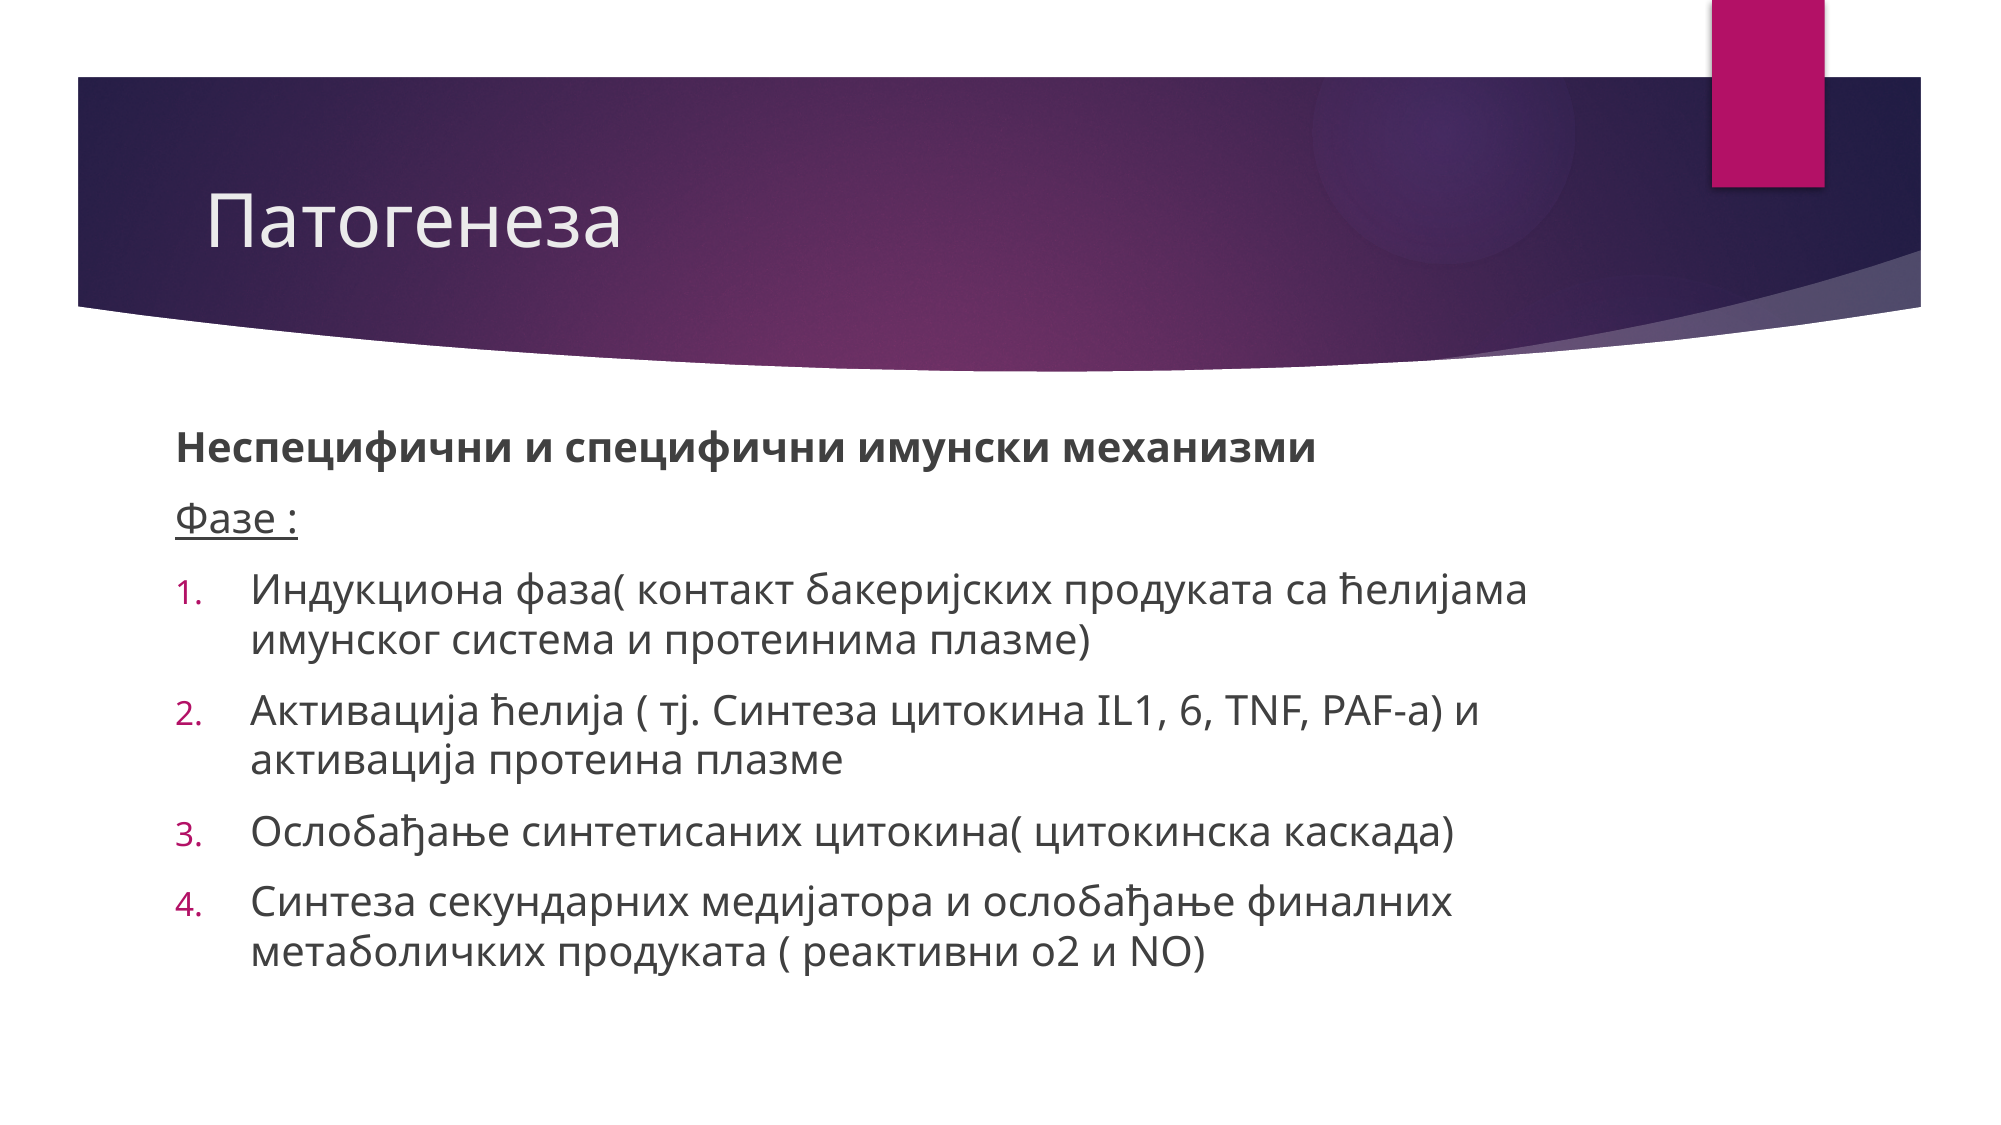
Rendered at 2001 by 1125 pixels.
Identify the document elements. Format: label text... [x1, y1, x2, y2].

list Неспецифични и специфични имунски механизми Фазе : Индукциона фаза( контакт бакеријских продуката са ћелијама имунског система и протеинима плазме) Активација ћелија ( тј. Синтеза цитокина IL1, 6, TNF, PAF-a) и активација протеина плазме Ослобађање синтетисаних цитокина( цитокинска каскада) Синтеза секундарних медијатора и ослобађање финалних метаболичких продуката ( реактивни о2 и NO) [160, 413, 1650, 1012]
title Патогенеза [189, 159, 1627, 276]
